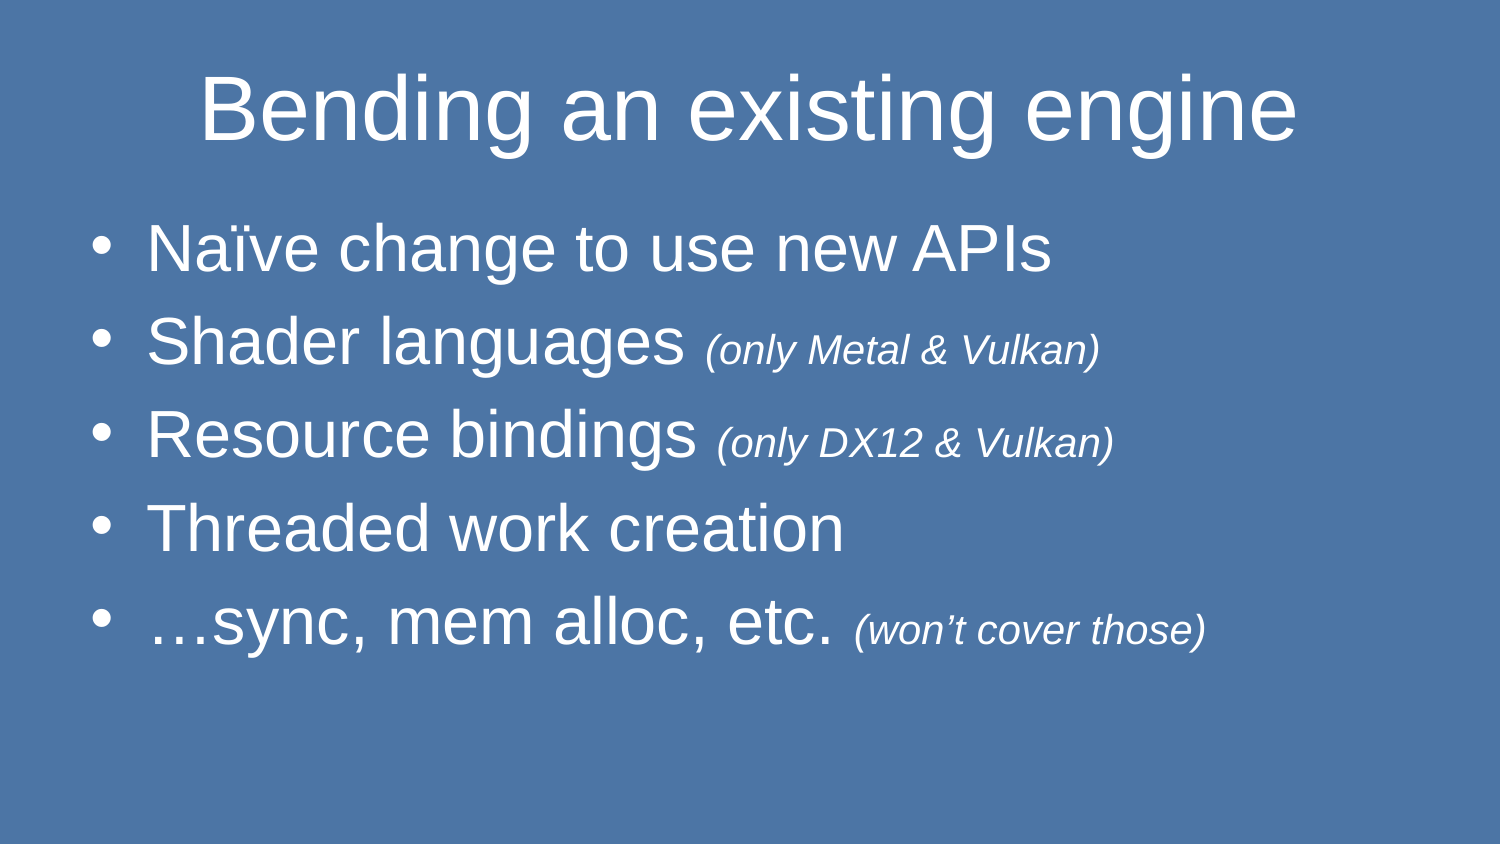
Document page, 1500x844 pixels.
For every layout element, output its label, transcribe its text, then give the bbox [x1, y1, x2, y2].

list Naïve change to use new APIs Shader languages (only Metal & Vulkan) Resource bindings (only DX12 & Vulkan) Threaded work creation …sync, mem alloc, etc. (won’t cover those) [74, 196, 1426, 754]
title Bending an existing engine [74, 33, 1426, 175]
